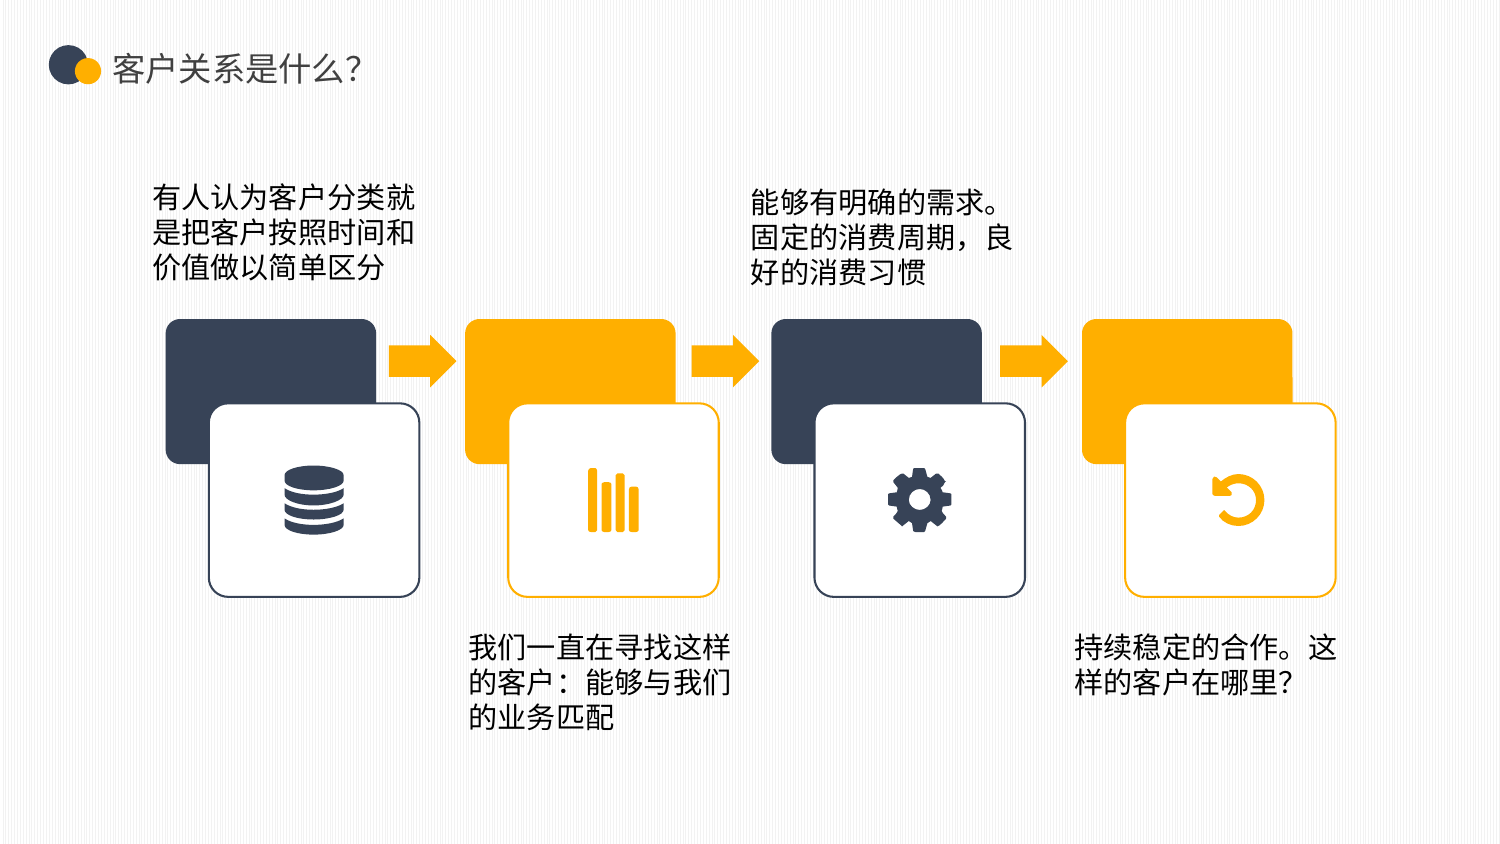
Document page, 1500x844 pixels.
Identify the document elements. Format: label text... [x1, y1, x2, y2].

text_box 能够有明确的需求。固定的消费周期，良好的消费习惯 [736, 177, 1038, 297]
text_box 有人认为客户分类就是把客户按照时间和价值做以简单区分 [137, 171, 444, 292]
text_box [165, 318, 1336, 597]
text_box 持续稳定的合作。这样的客户在哪里？ [1059, 621, 1366, 707]
text_box 我们一直在寻找这样的客户：能够与我们的业务匹配 [453, 621, 760, 742]
